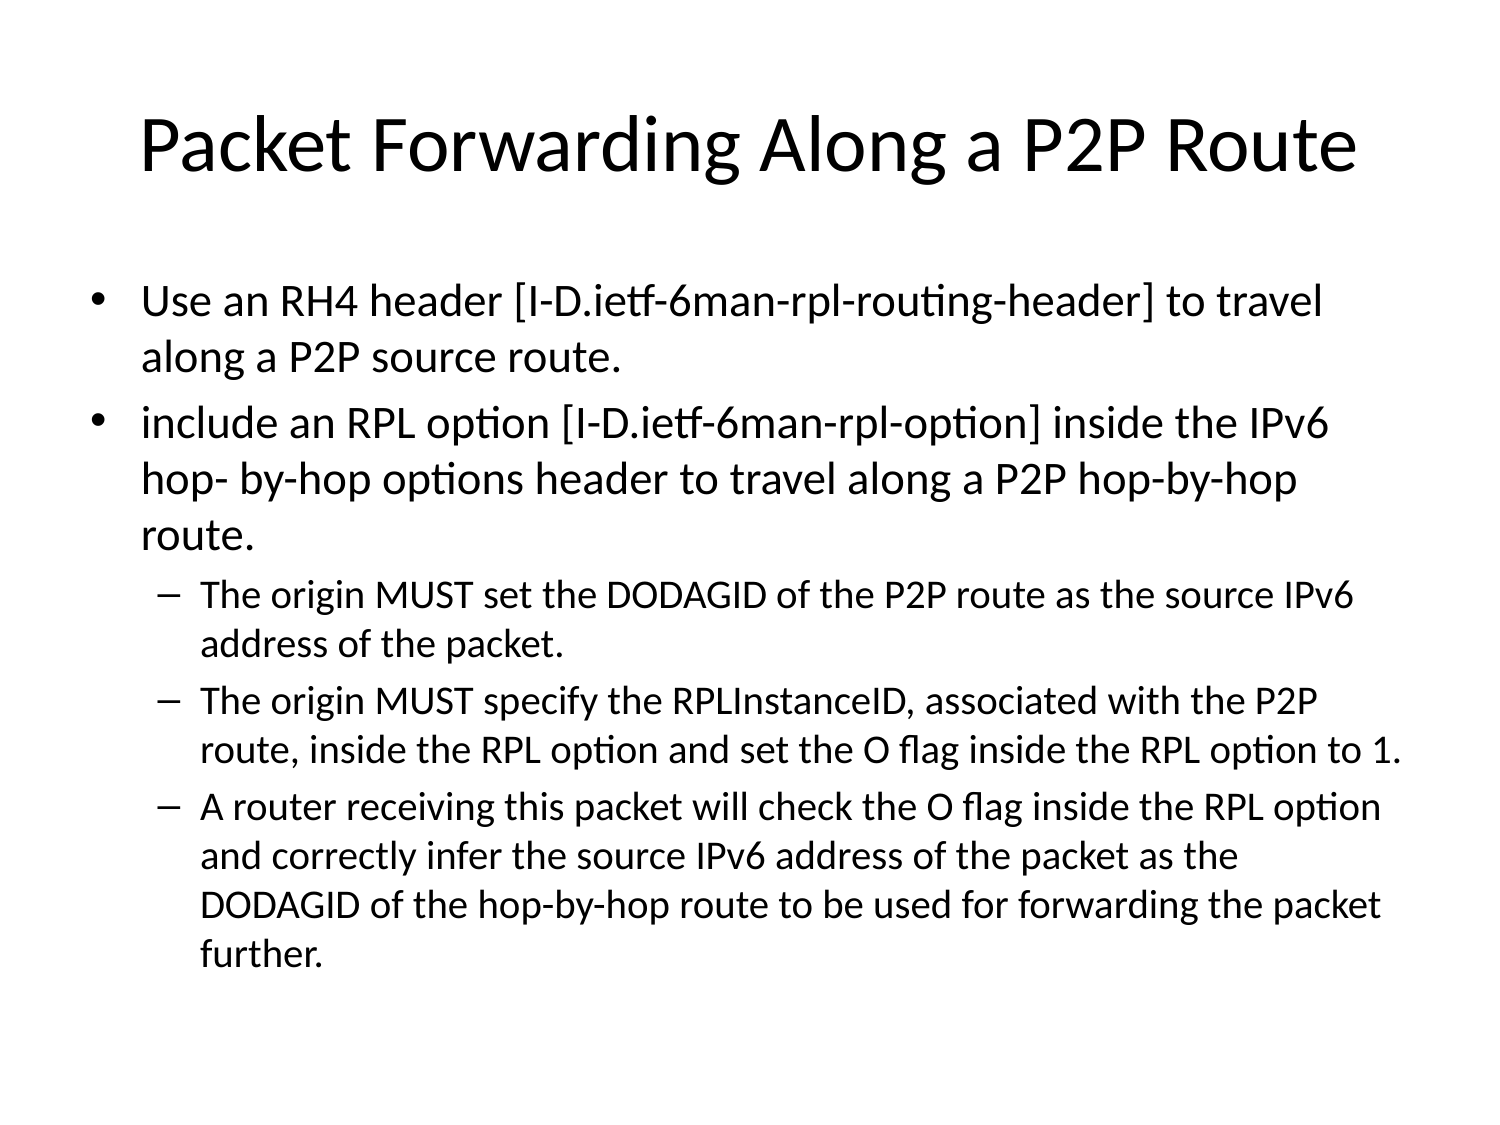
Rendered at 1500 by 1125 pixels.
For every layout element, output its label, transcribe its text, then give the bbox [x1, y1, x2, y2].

list Use an RH4 header [I-D.ietf-6man-rpl-routing-header] to travel along a P2P source route. include an RPL option [I-D.ietf-6man-rpl-option] inside the IPv6 hop- by-hop options header to travel along a P2P hop-by-hop route. The origin MUST set the DODAGID of the P2P route as the source IPv6 address of the packet. The origin MUST specify the RPLInstanceID, associated with the P2P route, inside the RPL option and set the O flag inside the RPL option to 1. A router receiving this packet will check the O flag inside the RPL option and correctly infer the source IPv6 address of the packet as the DODAGID of the hop-by-hop route to be used for forwarding the packet further. [75, 262, 1425, 1005]
title Packet Forwarding Along a P2P Route [75, 45, 1425, 233]
